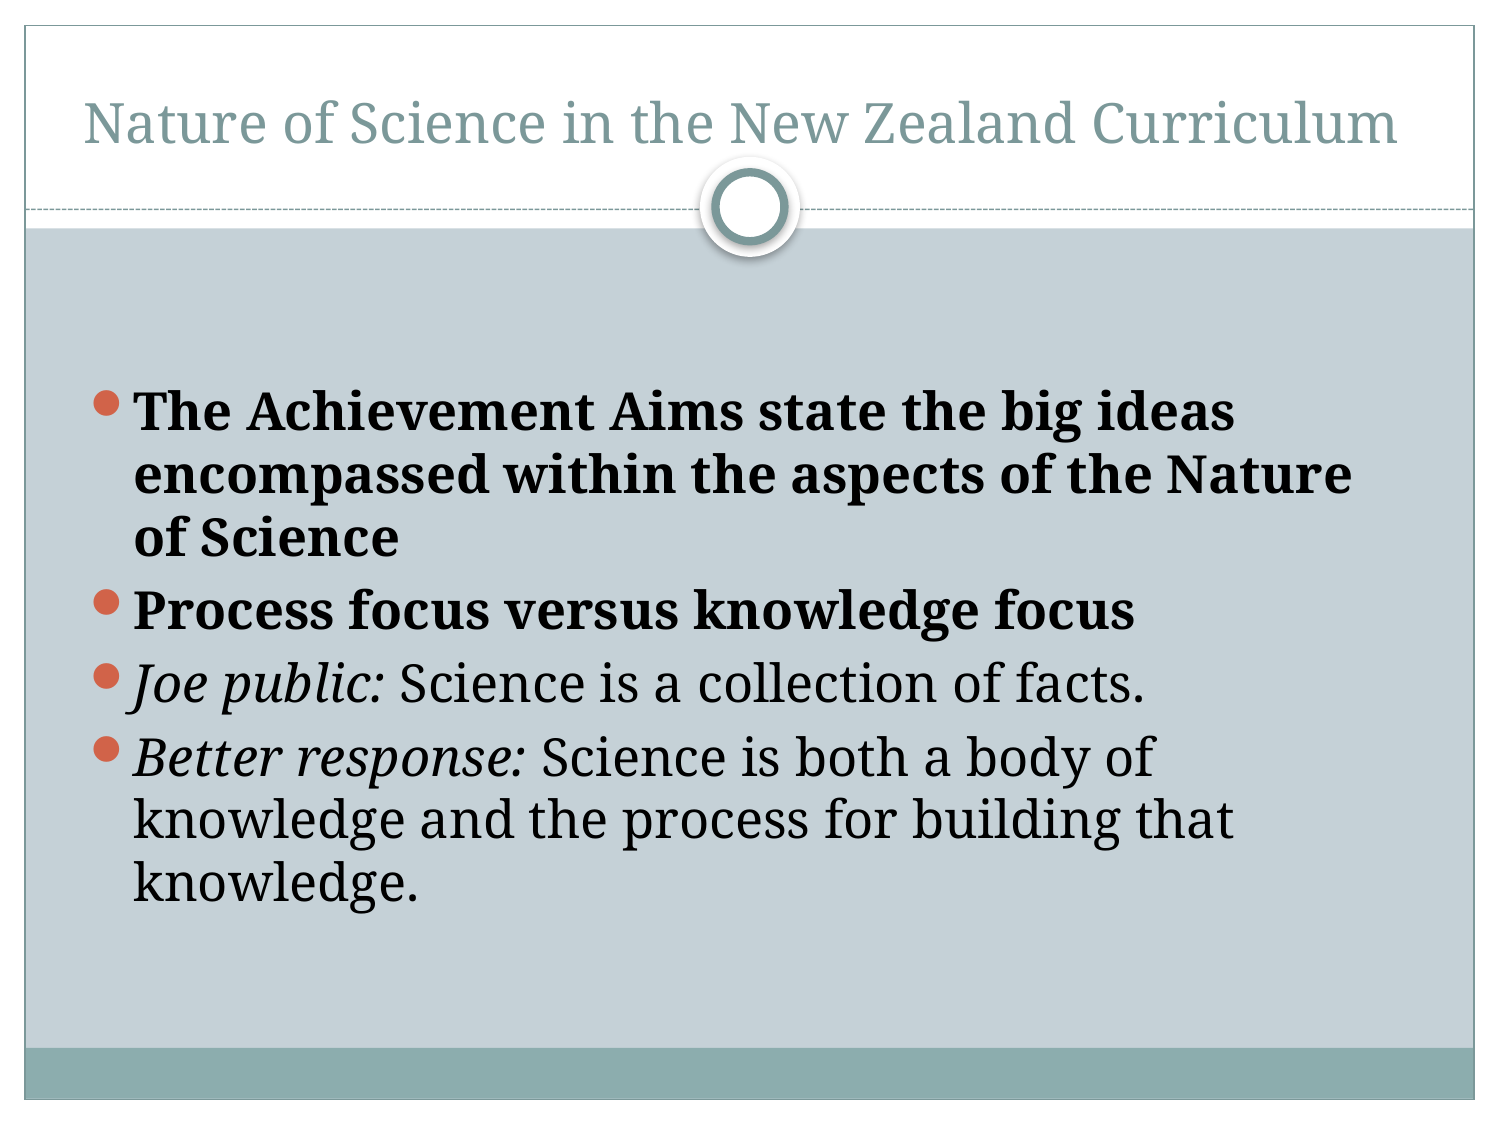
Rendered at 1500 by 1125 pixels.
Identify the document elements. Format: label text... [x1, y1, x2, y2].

list The Achievement Aims state the big ideas encompassed within the aspects of the Nature of Science Process focus versus knowledge focus Joe public: Science is a collection of facts. Better response: Science is both a body of knowledge and the process for building that knowledge. [75, 370, 1425, 921]
title Nature of Science in the New Zealand Curriculum [49, 37, 1450, 162]
